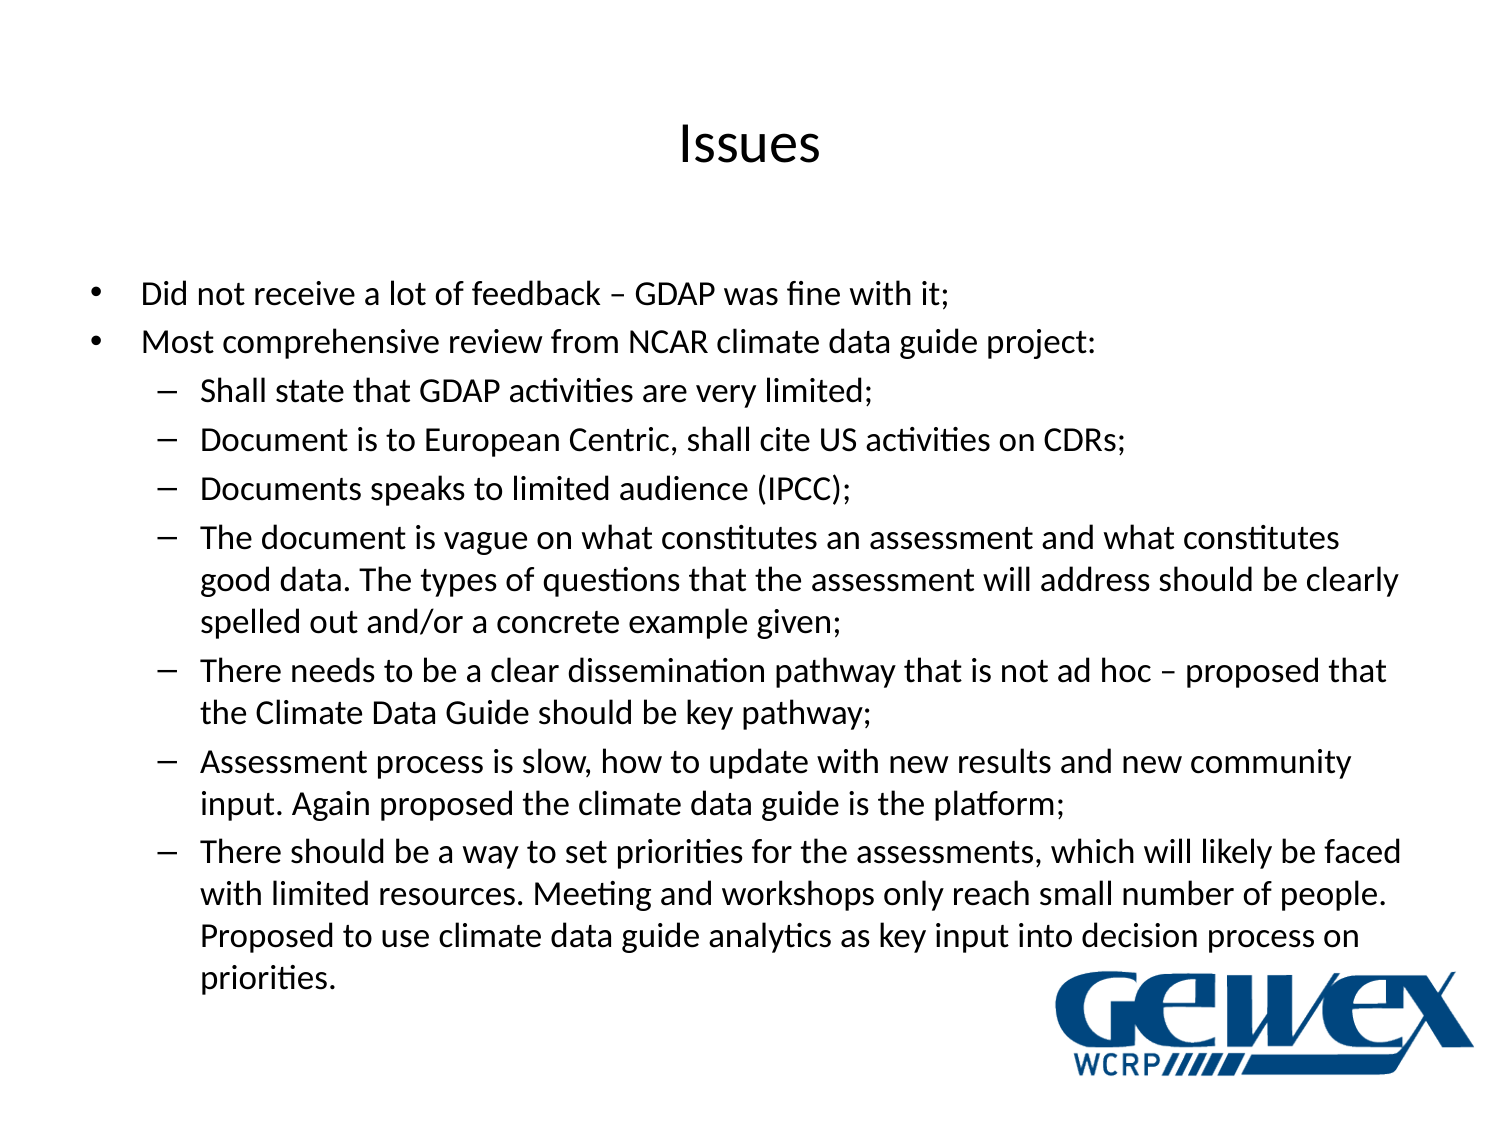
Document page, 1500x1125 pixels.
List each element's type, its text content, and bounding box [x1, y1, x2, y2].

picture [1027, 939, 1500, 1125]
title Issues [75, 45, 1425, 233]
list Did not receive a lot of feedback – GDAP was fine with it; Most comprehensive review from NCAR climate data guide project: Shall state that GDAP activities are very limited; Document is to European Centric, shall cite US activities on CDRs; Documents speaks to limited audience (IPCC); The document is vague on what constitutes an assessment and what constitutes good data. The types of questions that the assessment will address should be clearly spelled out and/or a concrete example given; There needs to be a clear dissemination pathway that is not ad hoc – proposed that the Climate Data Guide should be key pathway; Assessment process is slow, how to update with new results and new community input. Again proposed the climate data guide is the platform; There should be a way to set priorities for the assessments, which will likely be faced with limited resources. Meeting and workshops only reach small number of people. Proposed to use climate data guide analytics as key input into decision process on priorities. [75, 262, 1425, 1005]
